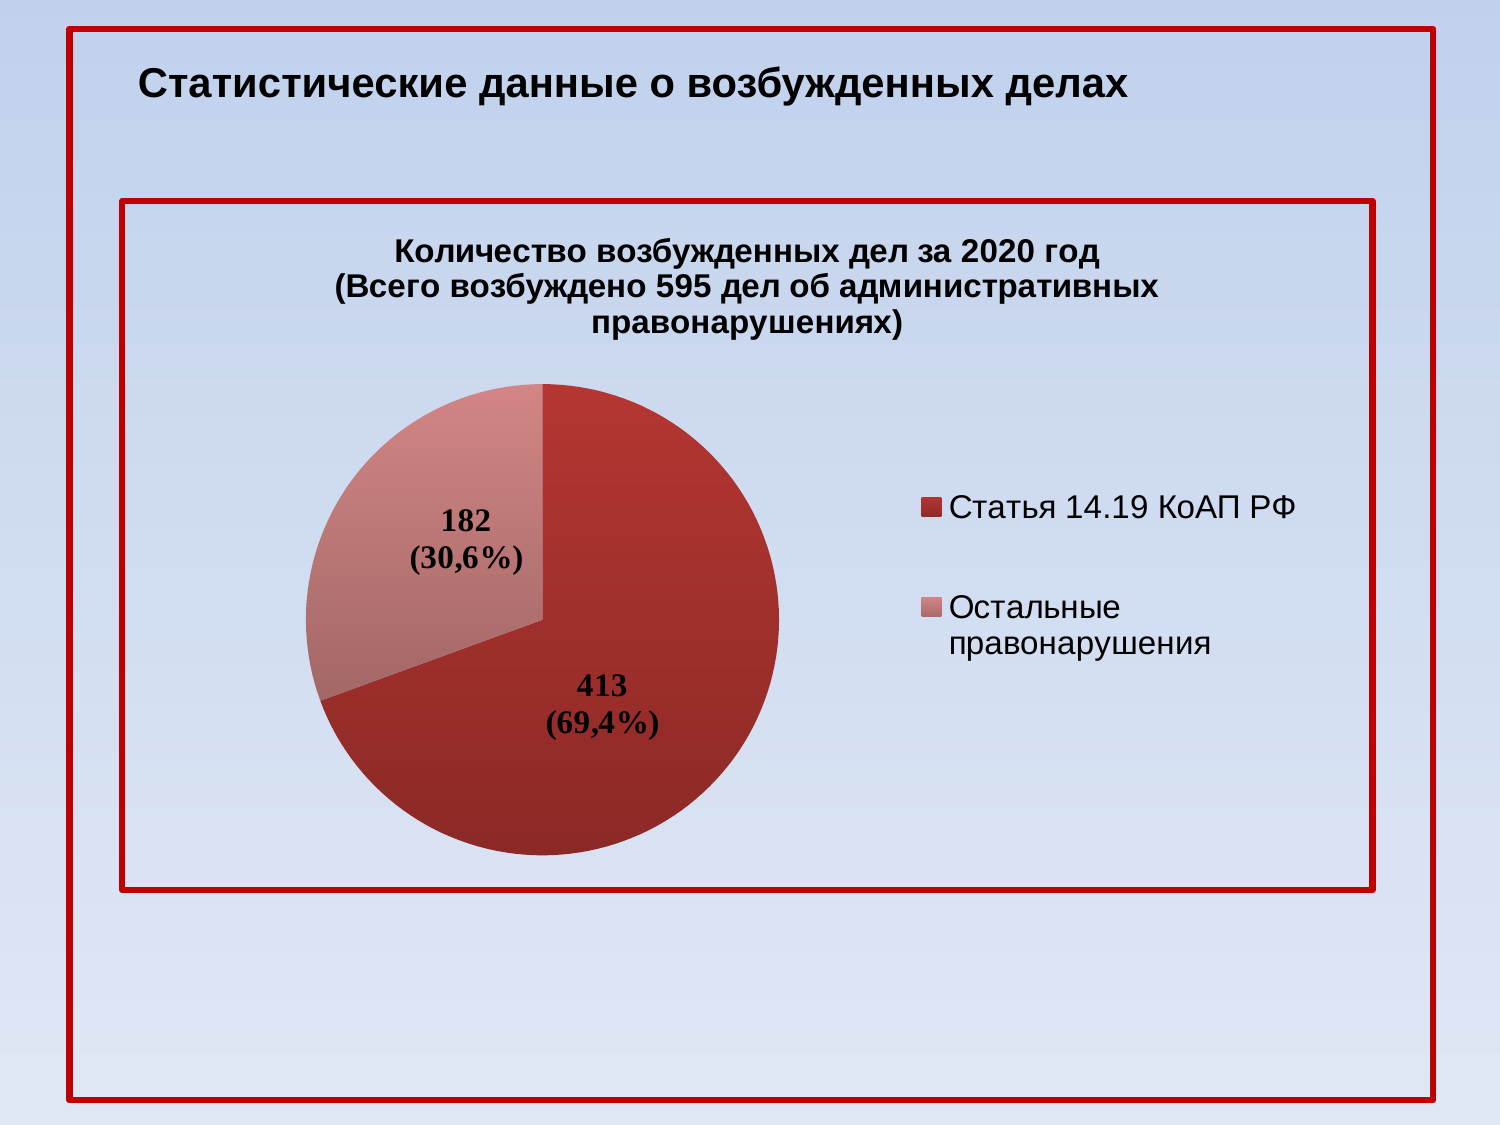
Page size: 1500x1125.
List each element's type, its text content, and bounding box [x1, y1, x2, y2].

text_box Статистические данные о возбужденных делах [123, 53, 1380, 114]
text_box [67, 27, 1435, 1102]
chart [118, 197, 1376, 894]
